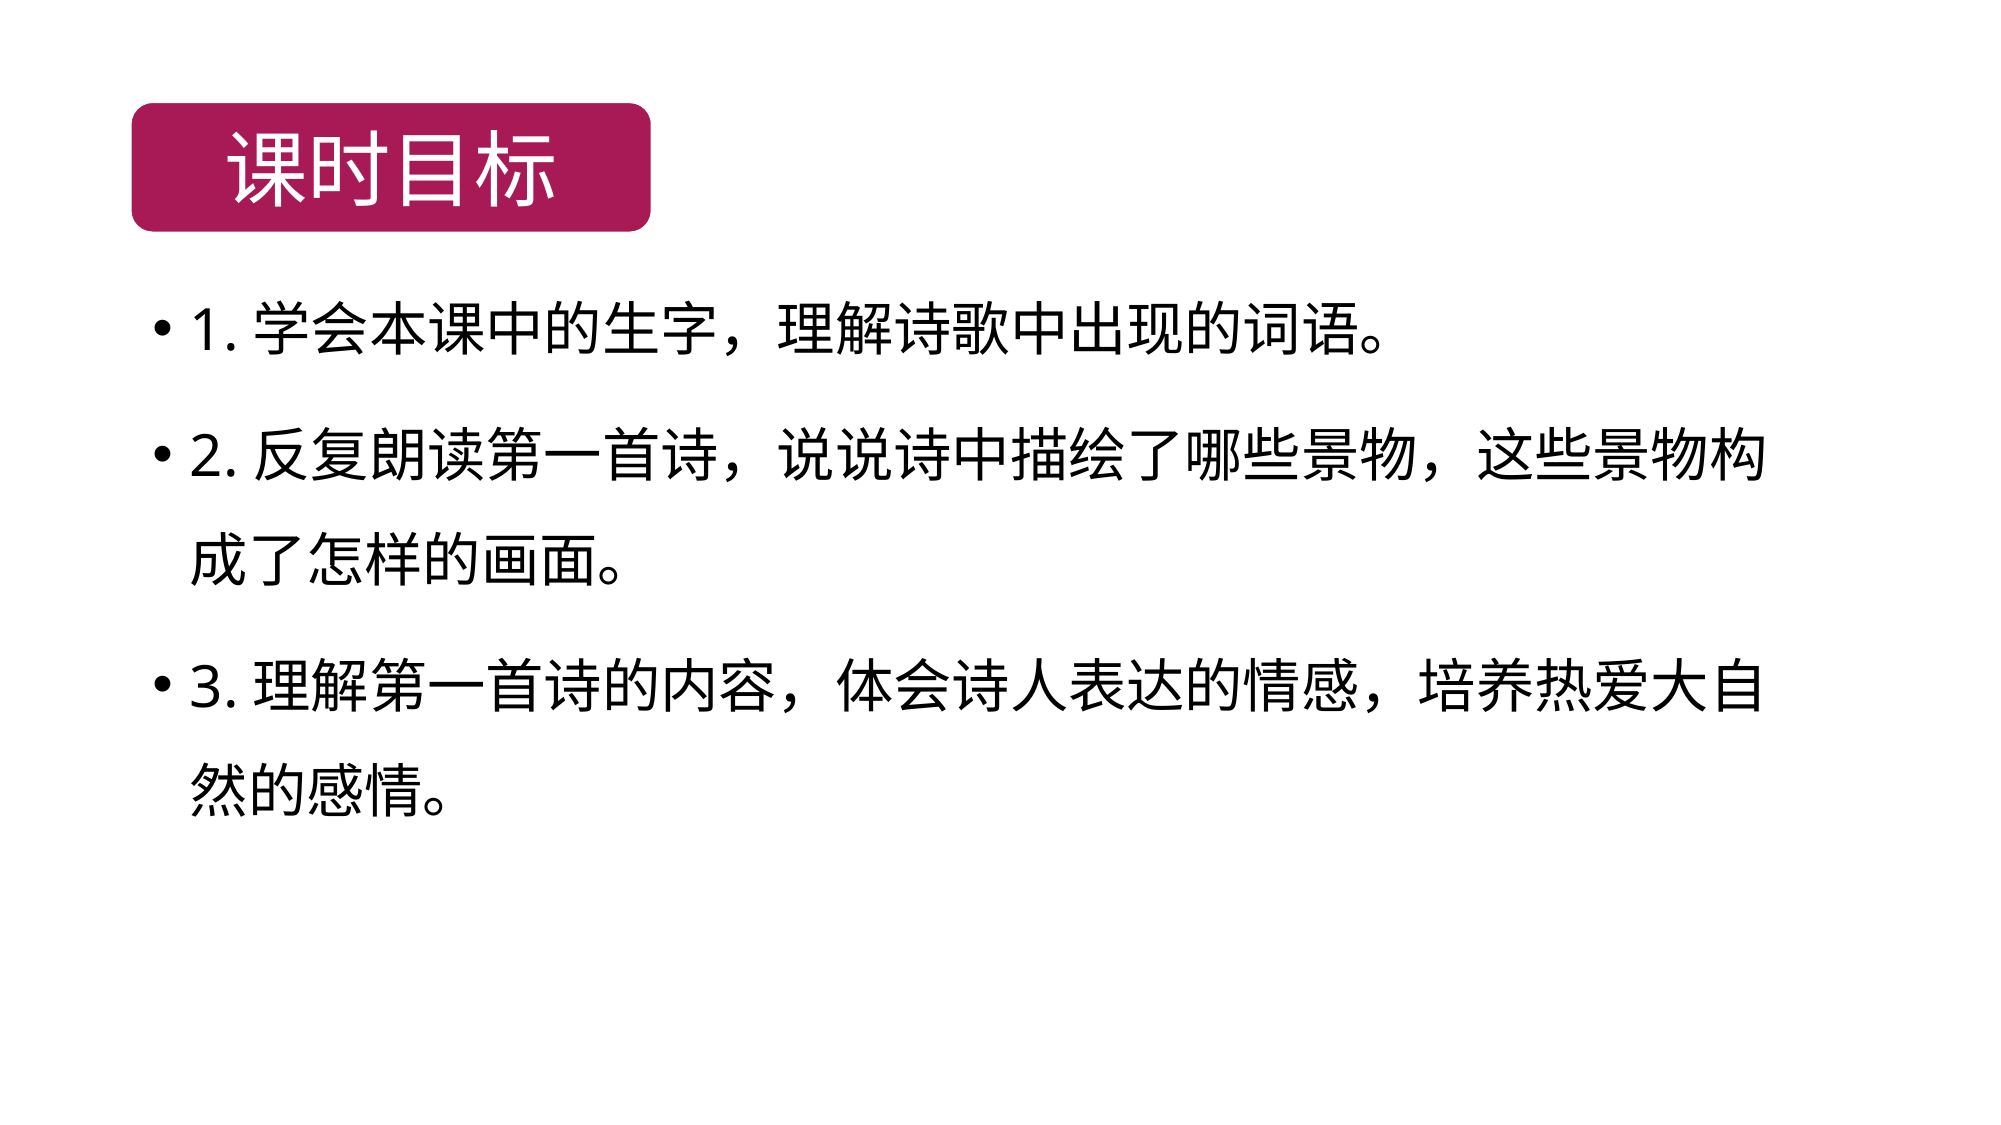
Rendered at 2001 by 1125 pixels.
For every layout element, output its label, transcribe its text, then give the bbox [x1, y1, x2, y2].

text_box 课时目标 [130, 102, 652, 233]
list 1.学会本课中的生字，理解诗歌中出现的词语。 2.反复朗读第一首诗，说说诗中描绘了哪些景物，这些景物构成了怎样的画面。 3.理解第一首诗的内容，体会诗人表达的情感，培养热爱大自然的感情。 [137, 249, 1828, 876]
